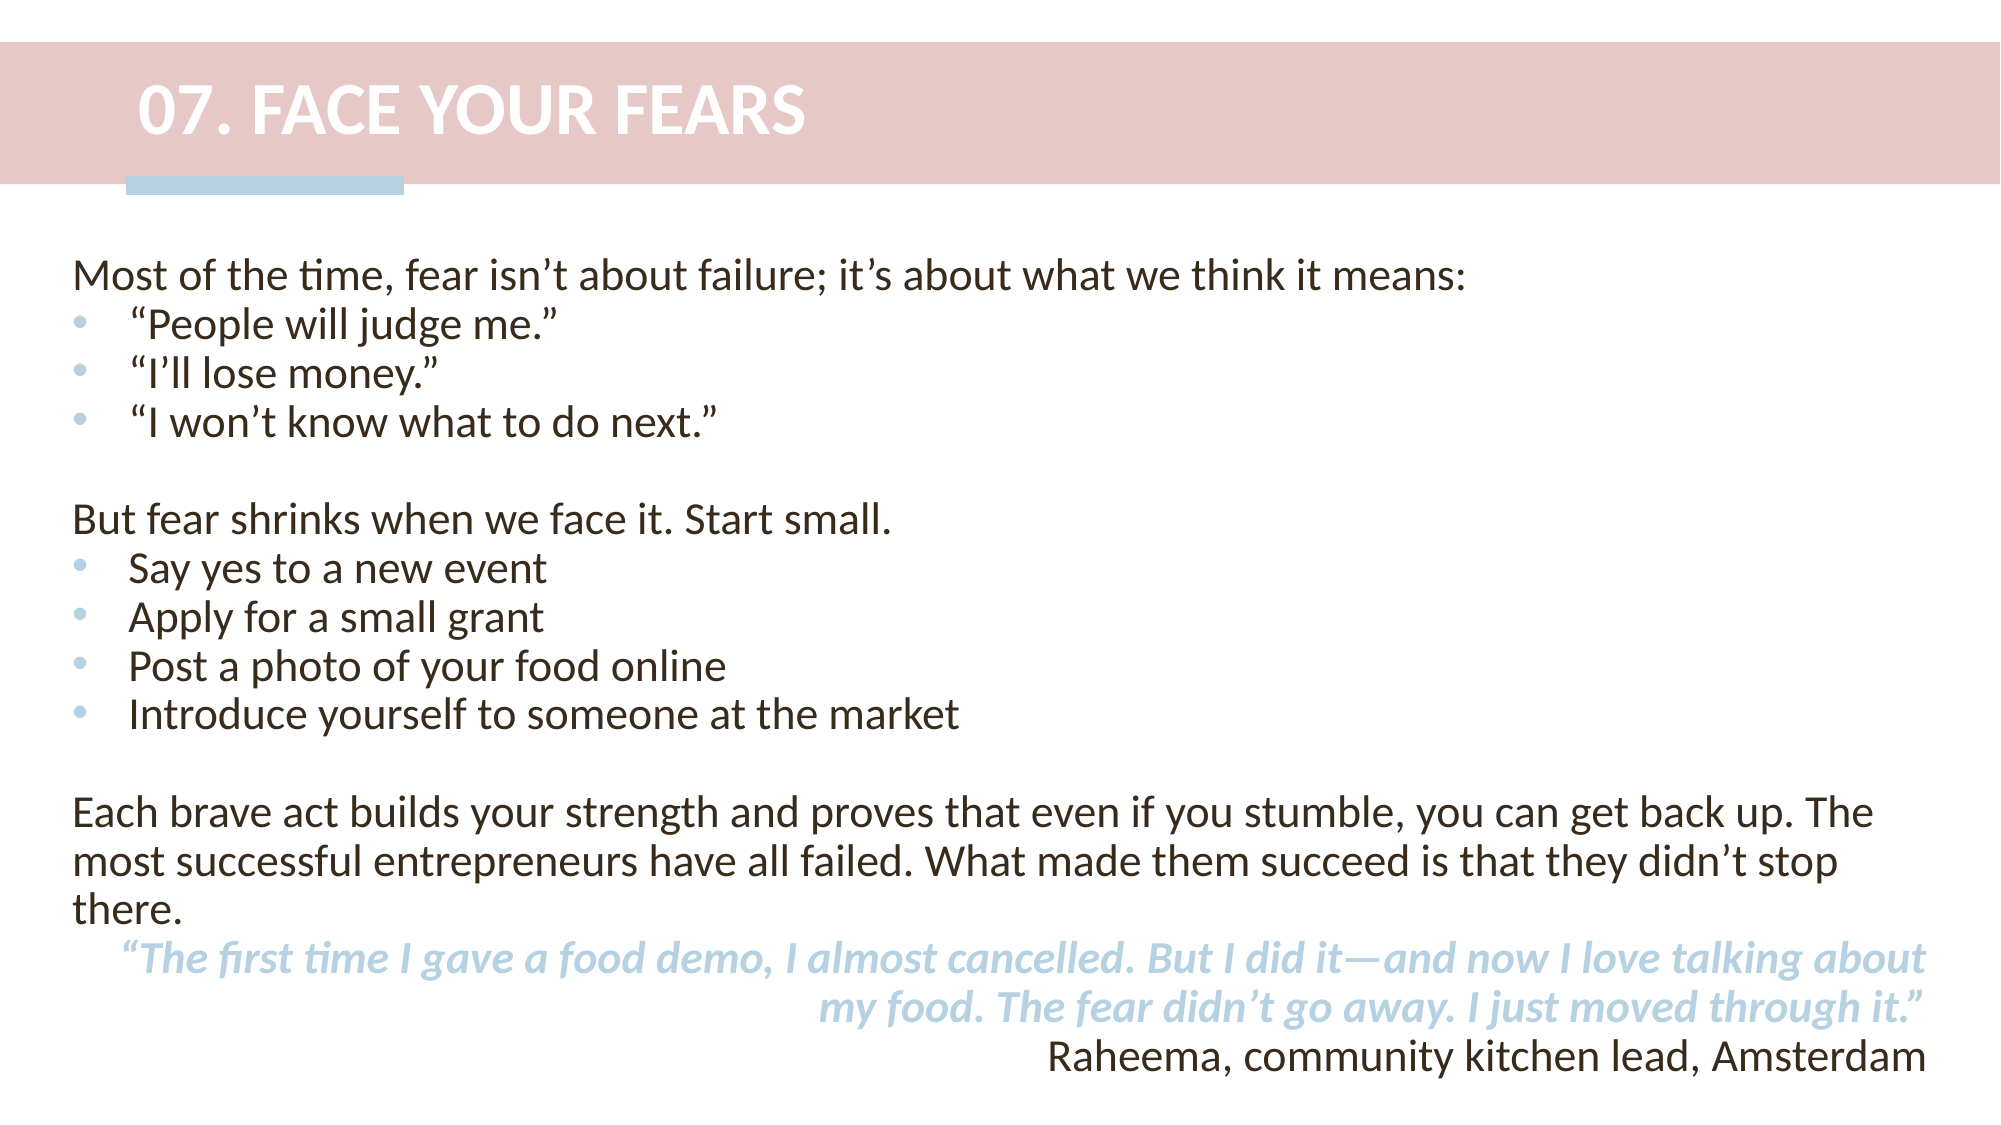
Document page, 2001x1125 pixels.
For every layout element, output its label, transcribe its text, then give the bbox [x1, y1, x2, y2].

list 07. FACE YOUR FEARS [123, 51, 2000, 170]
list Most of the time, fear isn’t about failure; it’s about what we think it means: “People will judge me.” “I’ll lose money.” “I won’t know what to do next.” But fear shrinks when we face it. Start small. Say yes to a new event Apply for a small grant Post a photo of your food online Introduce yourself to someone at the market Each brave act builds your strength and proves that even if you stumble, you can get back up. The most successful entrepreneurs have all failed. What made them succeed is that they didn’t stop there. “The first time I gave a food demo, I almost cancelled. But I did it—and now I love talking about my food. The fear didn’t go away. I just moved through it.” Raheema, community kitchen lead, Amsterdam [57, 243, 1943, 968]
